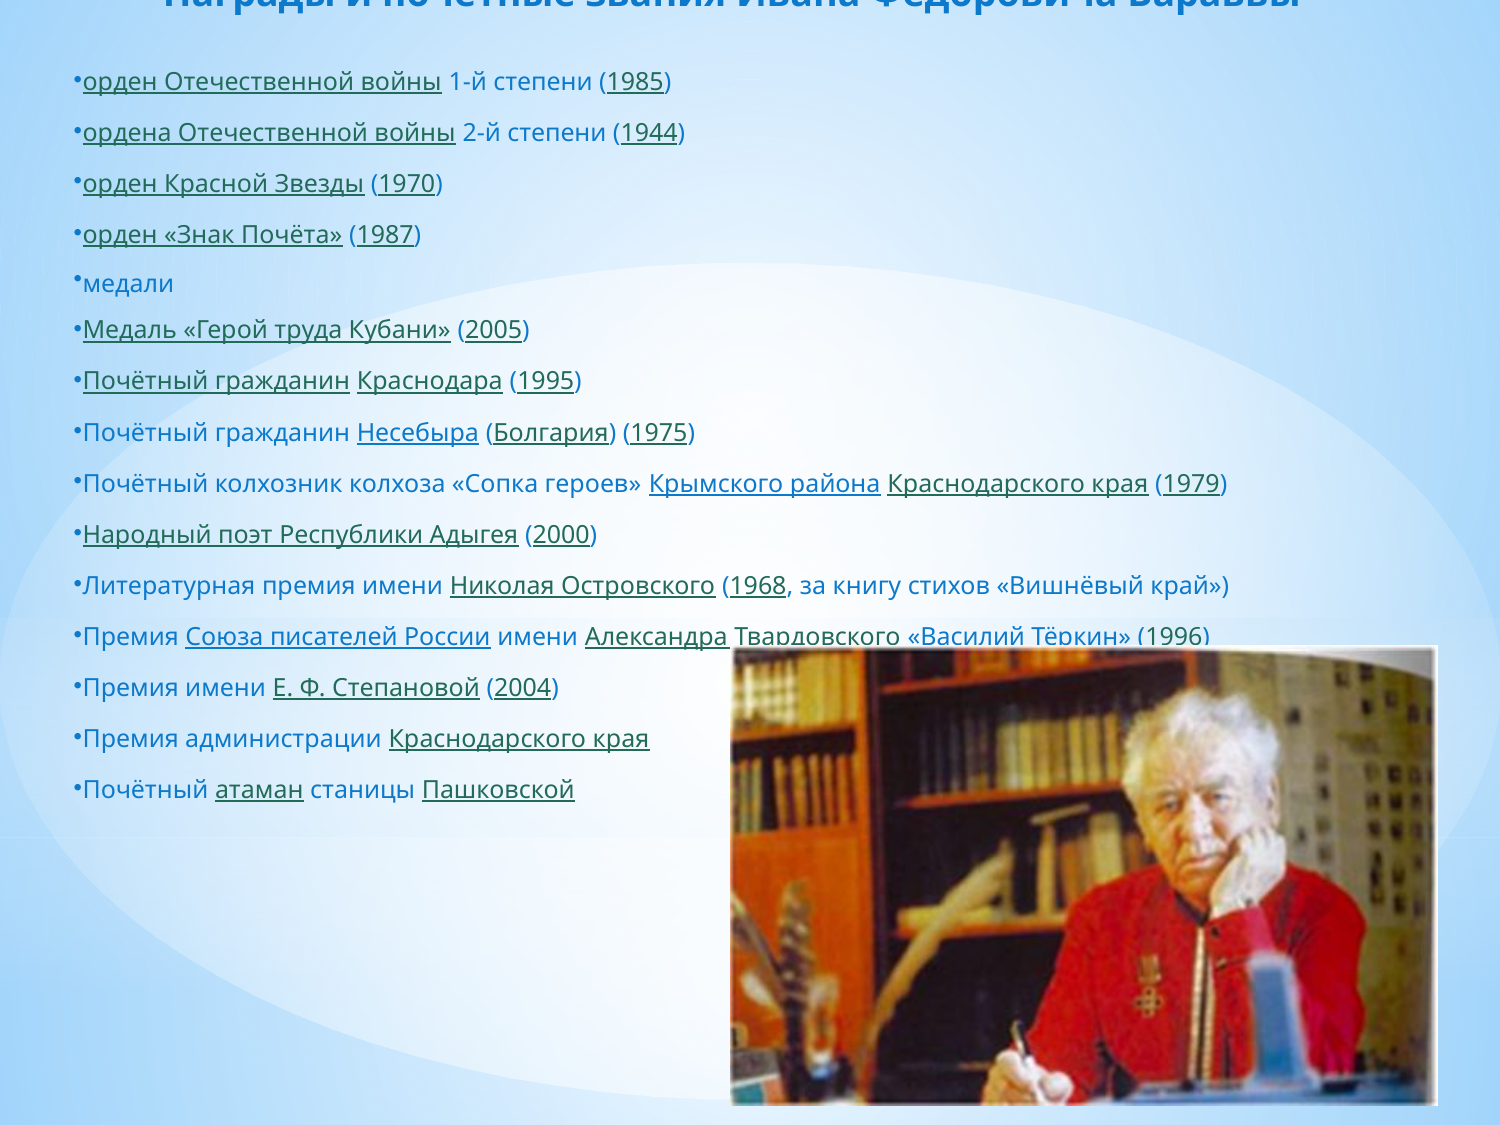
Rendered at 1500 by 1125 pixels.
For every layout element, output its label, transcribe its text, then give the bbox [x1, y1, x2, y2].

picture [730, 644, 1438, 1106]
text_box Награды и почётные звания Ивана Федоровича Вараввы орден Отечественной войны 1-й степени (1985) ордена Отечественной войны 2-й степени (1944) орден Красной Звезды (1970) орден «Знак Почёта» (1987) медали Медаль «Герой труда Кубани» (2005) Почётный гражданин Краснодара (1995) Почётный гражданин Несебыра (Болгария) (1975) Почётный колхозник колхоза «Сопка героев» Крымского района Краснодарского края (1979) Народный поэт Республики Адыгея (2000) Литературная премия имени Николая Островского (1968, за книгу стихов «Вишнёвый край») Премия Союза писателей России имени Александра Твардовского «Василий Тёркин» (1996) Премия имени Е. Ф. Степановой (2004) Премия администрации Краснодарского края Почётный атаман станицы Пашковской [58, 0, 1407, 860]
